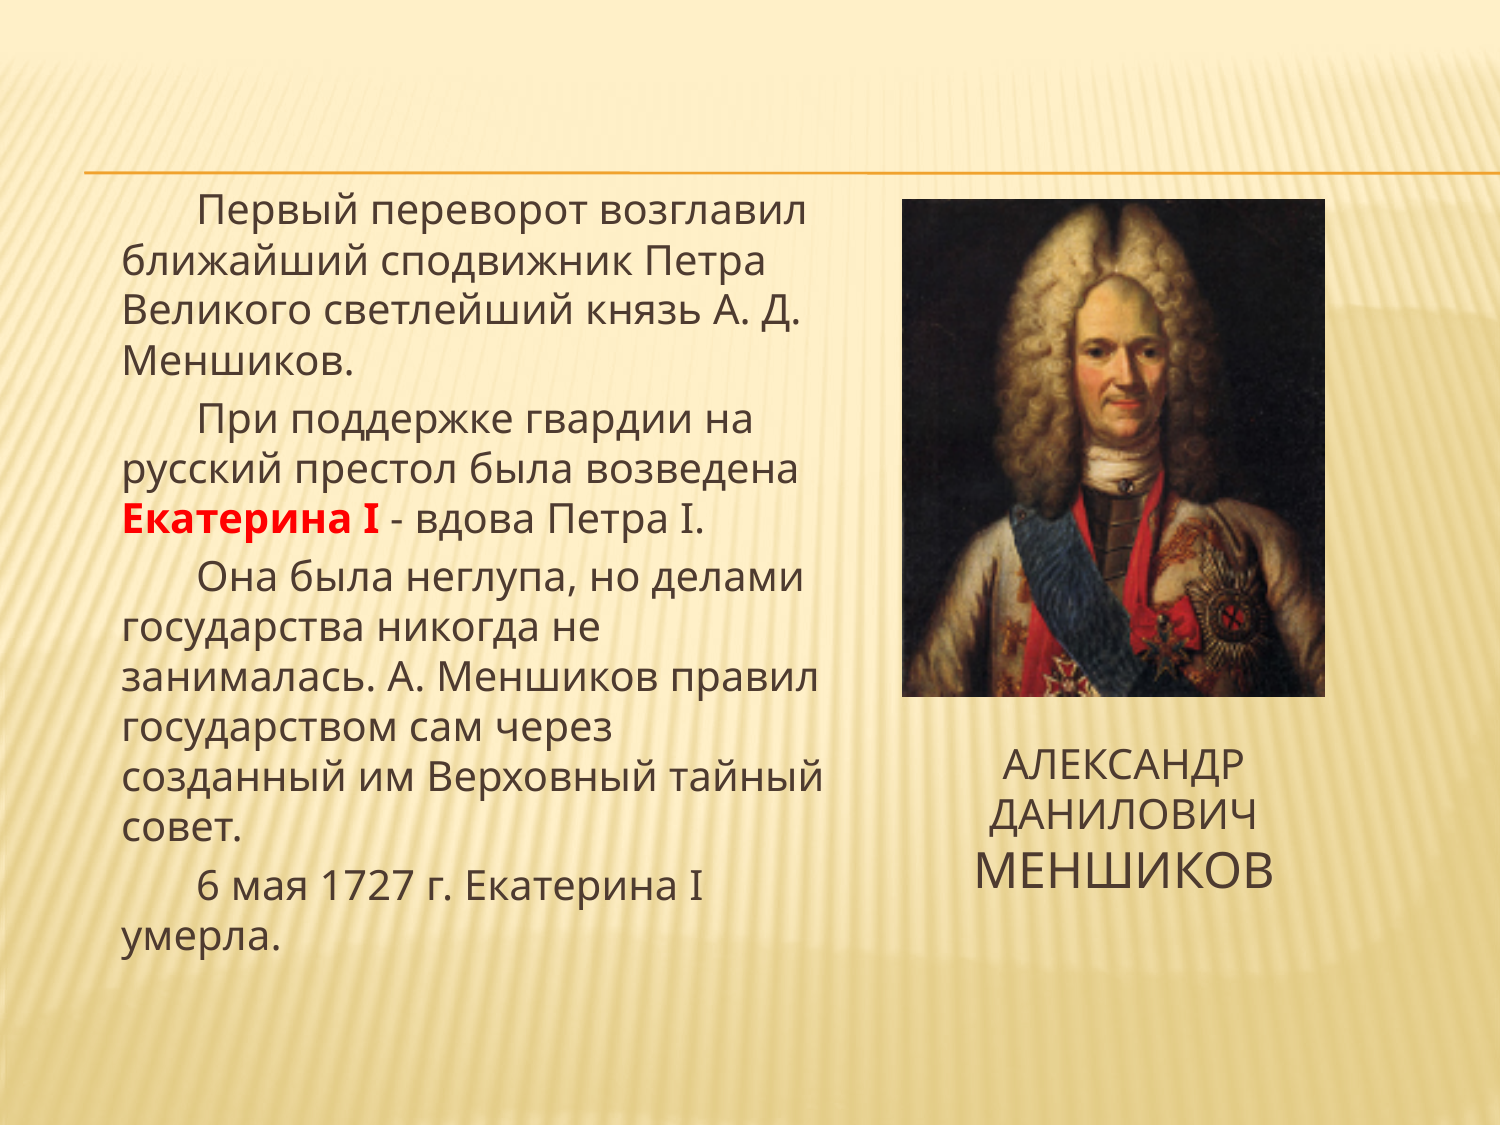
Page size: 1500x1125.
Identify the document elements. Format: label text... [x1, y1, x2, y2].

list Первый переворот возглавил ближайший сподвижник Петра Великого светлейший князь А. Д. Меншиков. При поддержке гвардии на русский престол была возведена Екатерина I - вдова Петра I. Она была неглупа, но делами государства никогда не занималась. А. Меншиков правил государством сам через созданный им Верховный тайный совет. 6 мая 1727 г. Екатерина I умерла. [50, 175, 856, 1038]
title Александр Данилович Меншиков [890, 714, 1358, 922]
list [901, 198, 1325, 698]
